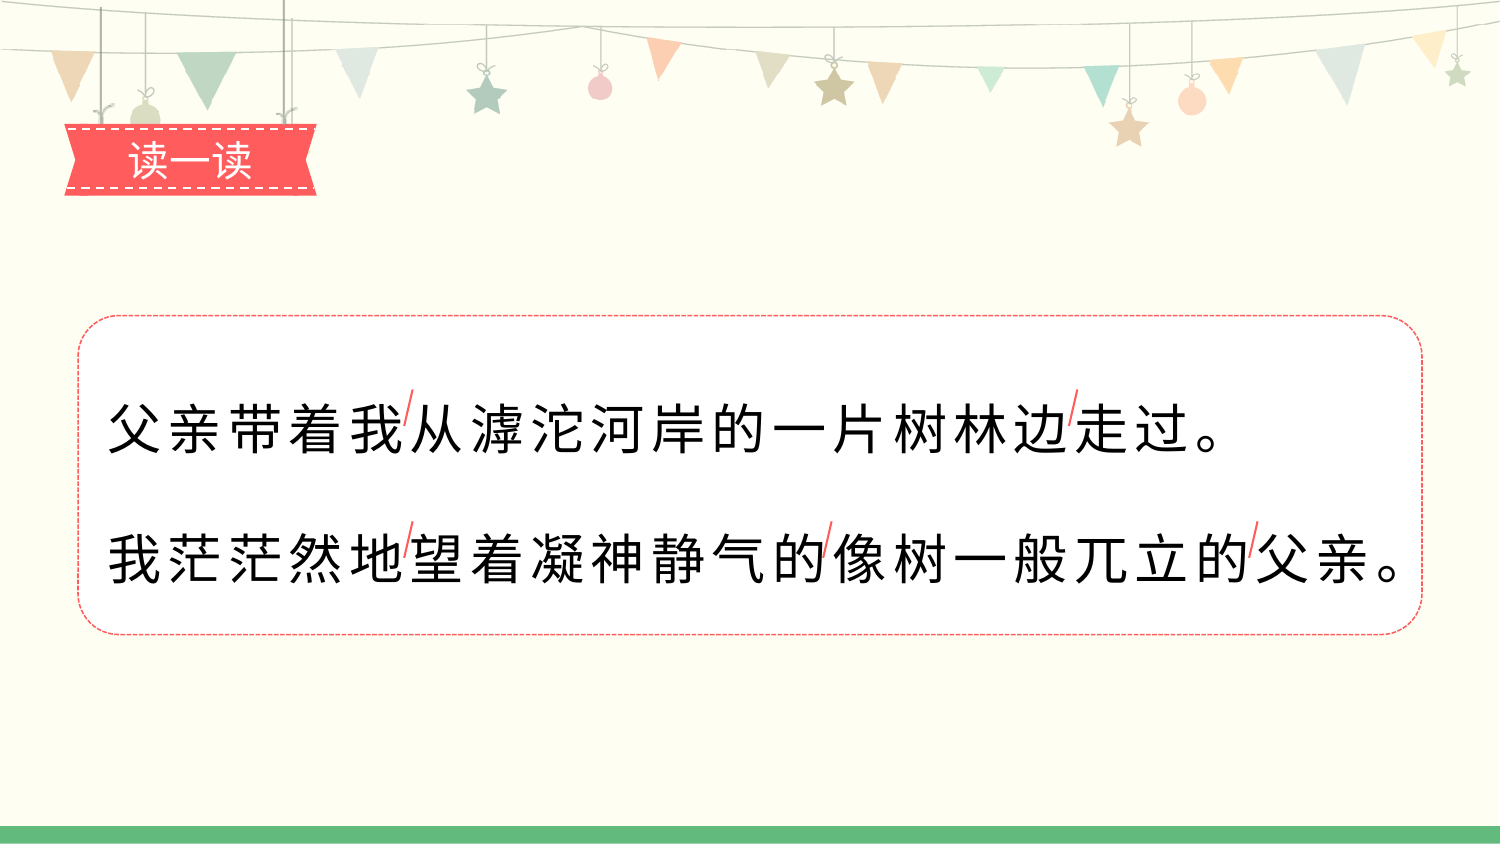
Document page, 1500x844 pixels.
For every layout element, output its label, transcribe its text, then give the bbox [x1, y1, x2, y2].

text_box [1068, 389, 1078, 427]
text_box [403, 389, 413, 427]
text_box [63, 0, 317, 196]
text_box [822, 521, 832, 559]
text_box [403, 521, 413, 559]
text_box [75, 313, 1425, 637]
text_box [1248, 521, 1258, 559]
text_box 父亲带着我从滹沱河岸的一片树林边走过。 我茫茫然地望着凝神静气的像树一般兀立的父亲。 [92, 323, 1417, 598]
